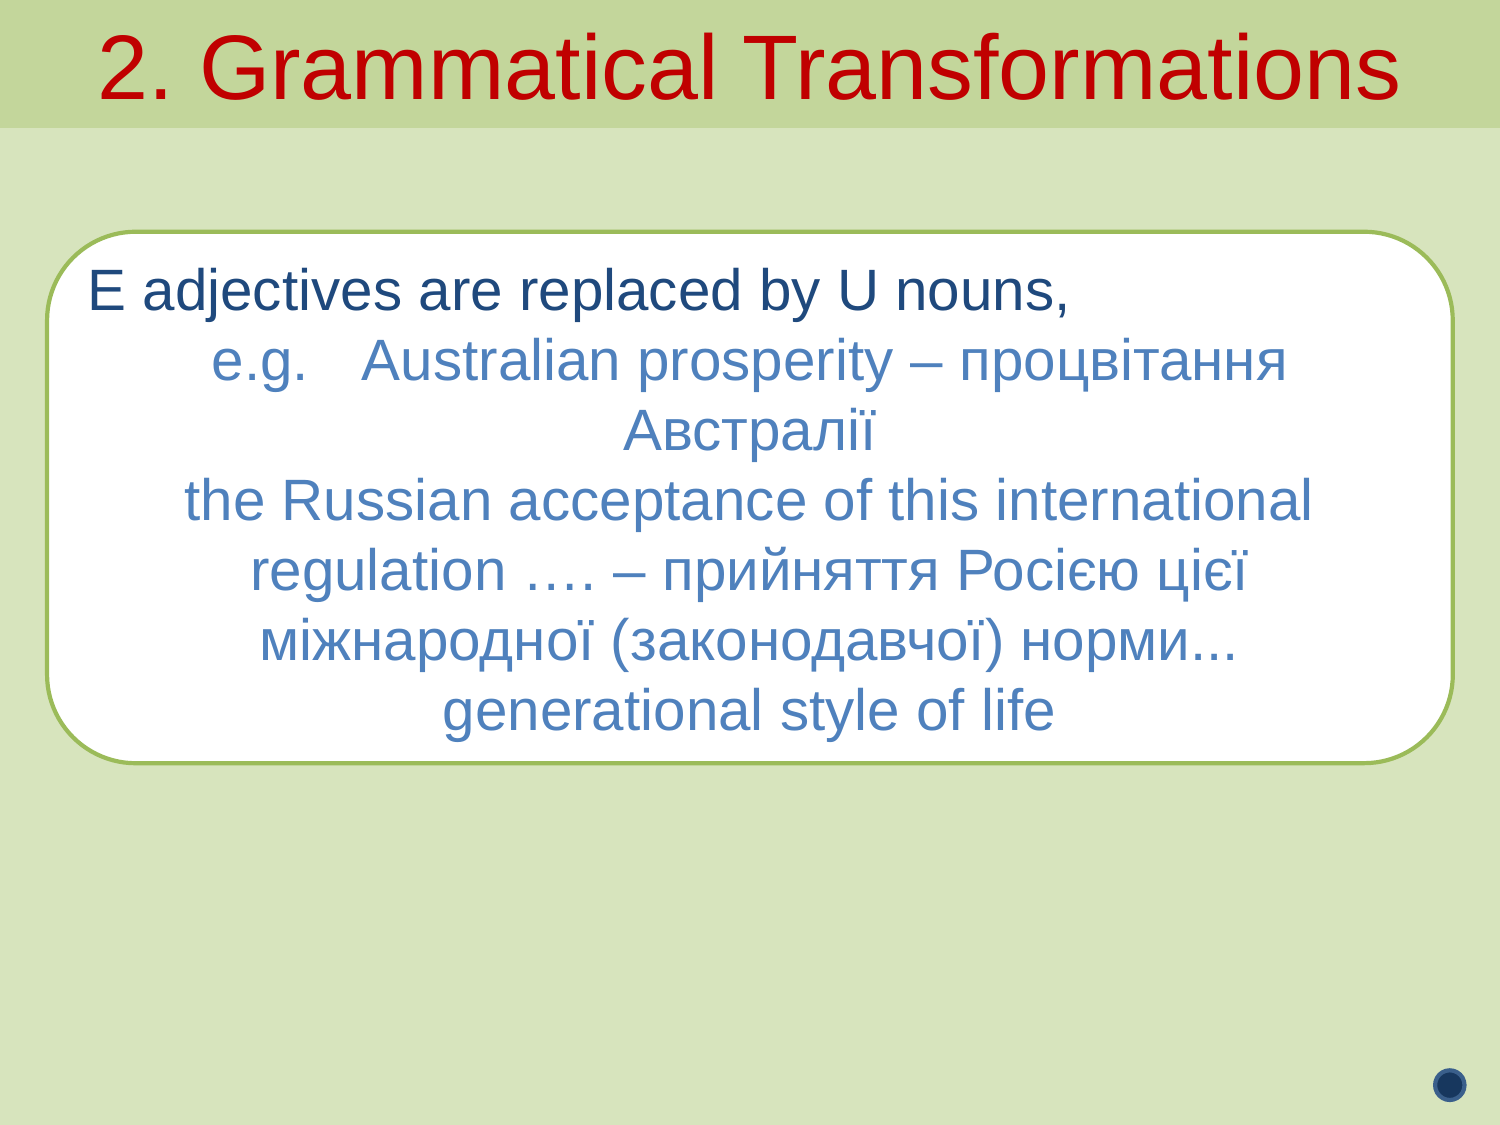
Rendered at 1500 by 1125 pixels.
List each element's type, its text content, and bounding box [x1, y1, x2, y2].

text_box 2. Grammatical Transformations [0, 0, 1500, 128]
text_box E adjectives are replaced by U nouns, e.g. Australian prosperity – процвітання Австралії the Russian acceptance of this international regulation …. – прийняття Росією цієї міжнародної (законодавчої) норми... generational style of life [44, 229, 1455, 766]
text_box [1433, 1068, 1467, 1103]
